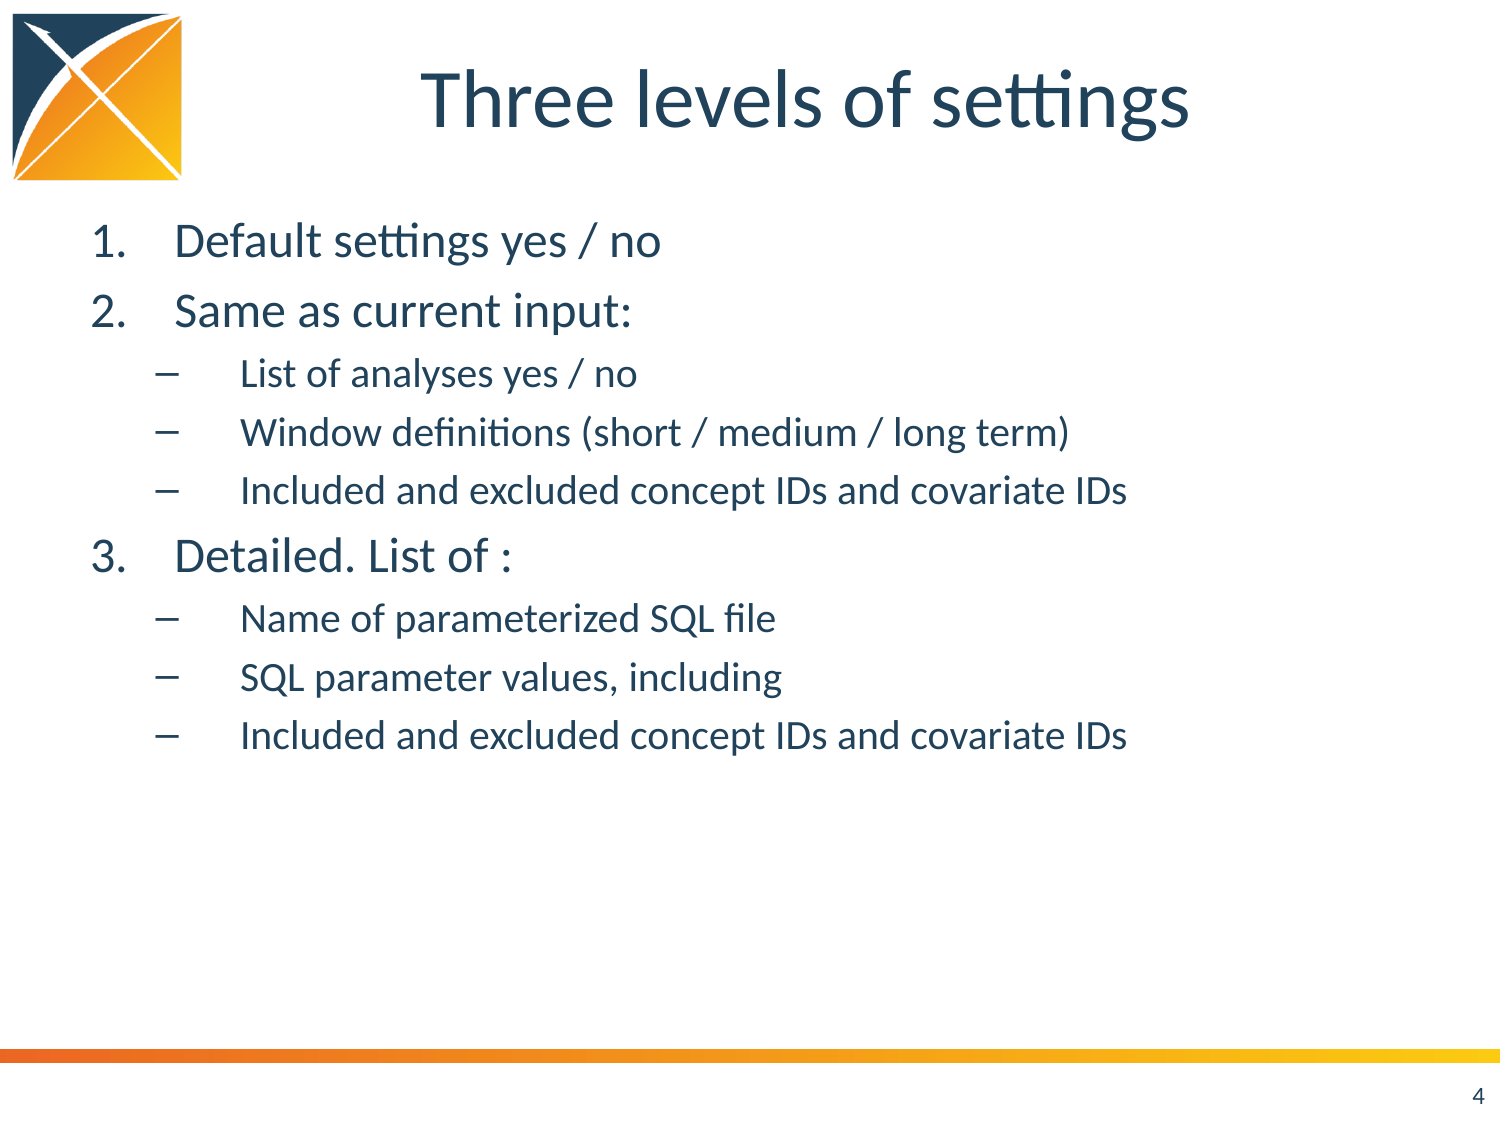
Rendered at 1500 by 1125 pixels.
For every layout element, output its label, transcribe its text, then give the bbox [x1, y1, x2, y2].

title Three levels of settings [187, 24, 1425, 163]
list Default settings yes / no Same as current input: List of analyses yes / no Window definitions (short / medium / long term) Included and excluded concept IDs and covariate IDs Detailed. List of : Name of parameterized SQL file SQL parameter values, including Included and excluded concept IDs and covariate IDs [75, 200, 1425, 1005]
picture [0, 0, 206, 200]
slide_number 4 [1149, 1065, 1500, 1125]
